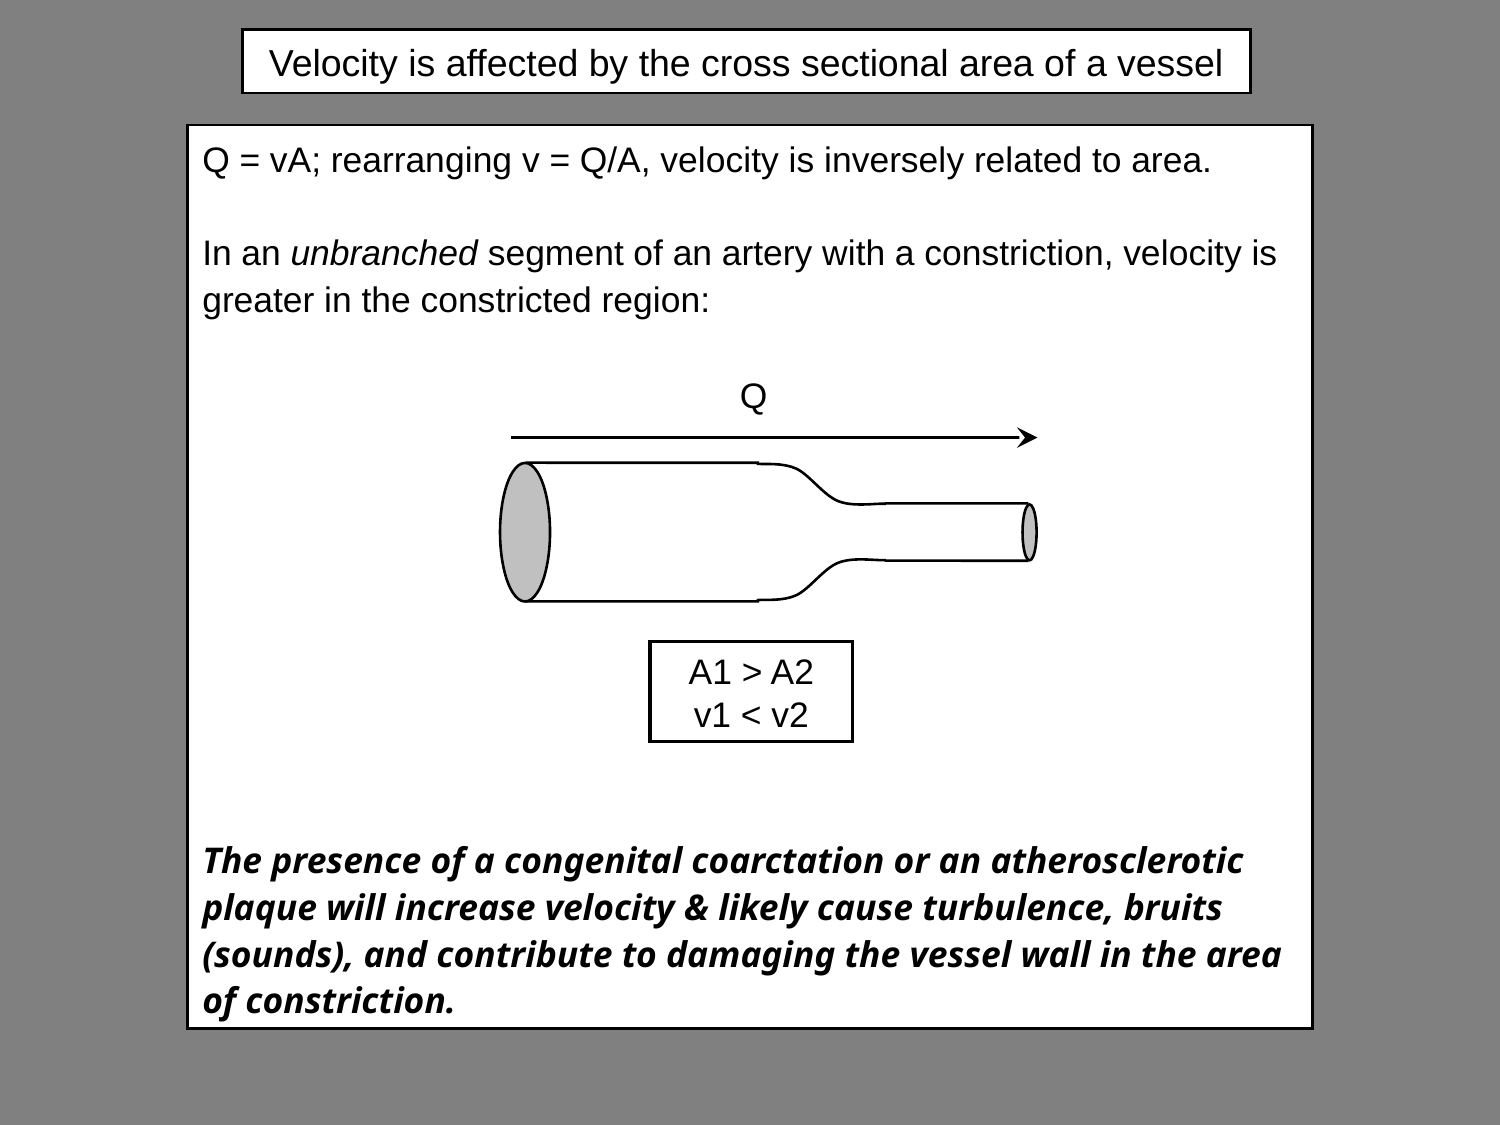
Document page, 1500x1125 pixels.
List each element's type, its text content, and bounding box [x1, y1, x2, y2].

text_box Q [725, 365, 831, 423]
text_box [1016, 427, 1038, 448]
text_box A1 > A2 v1 < v2 [650, 641, 853, 742]
text_box Q = vA; rearranging v = Q/A, velocity is inversely related to area. In an unbranched segment of an artery with a constriction, velocity is greater in the constricted region: The presence of a congenital coarctation or an atherosclerotic plaque will increase velocity & likely cause turbulence, bruits (sounds), and contribute to damaging the vessel wall in the area of constriction. [187, 124, 1313, 1029]
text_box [499, 462, 1037, 602]
title Velocity is affected by the cross sectional area of a vessel [241, 28, 1252, 94]
